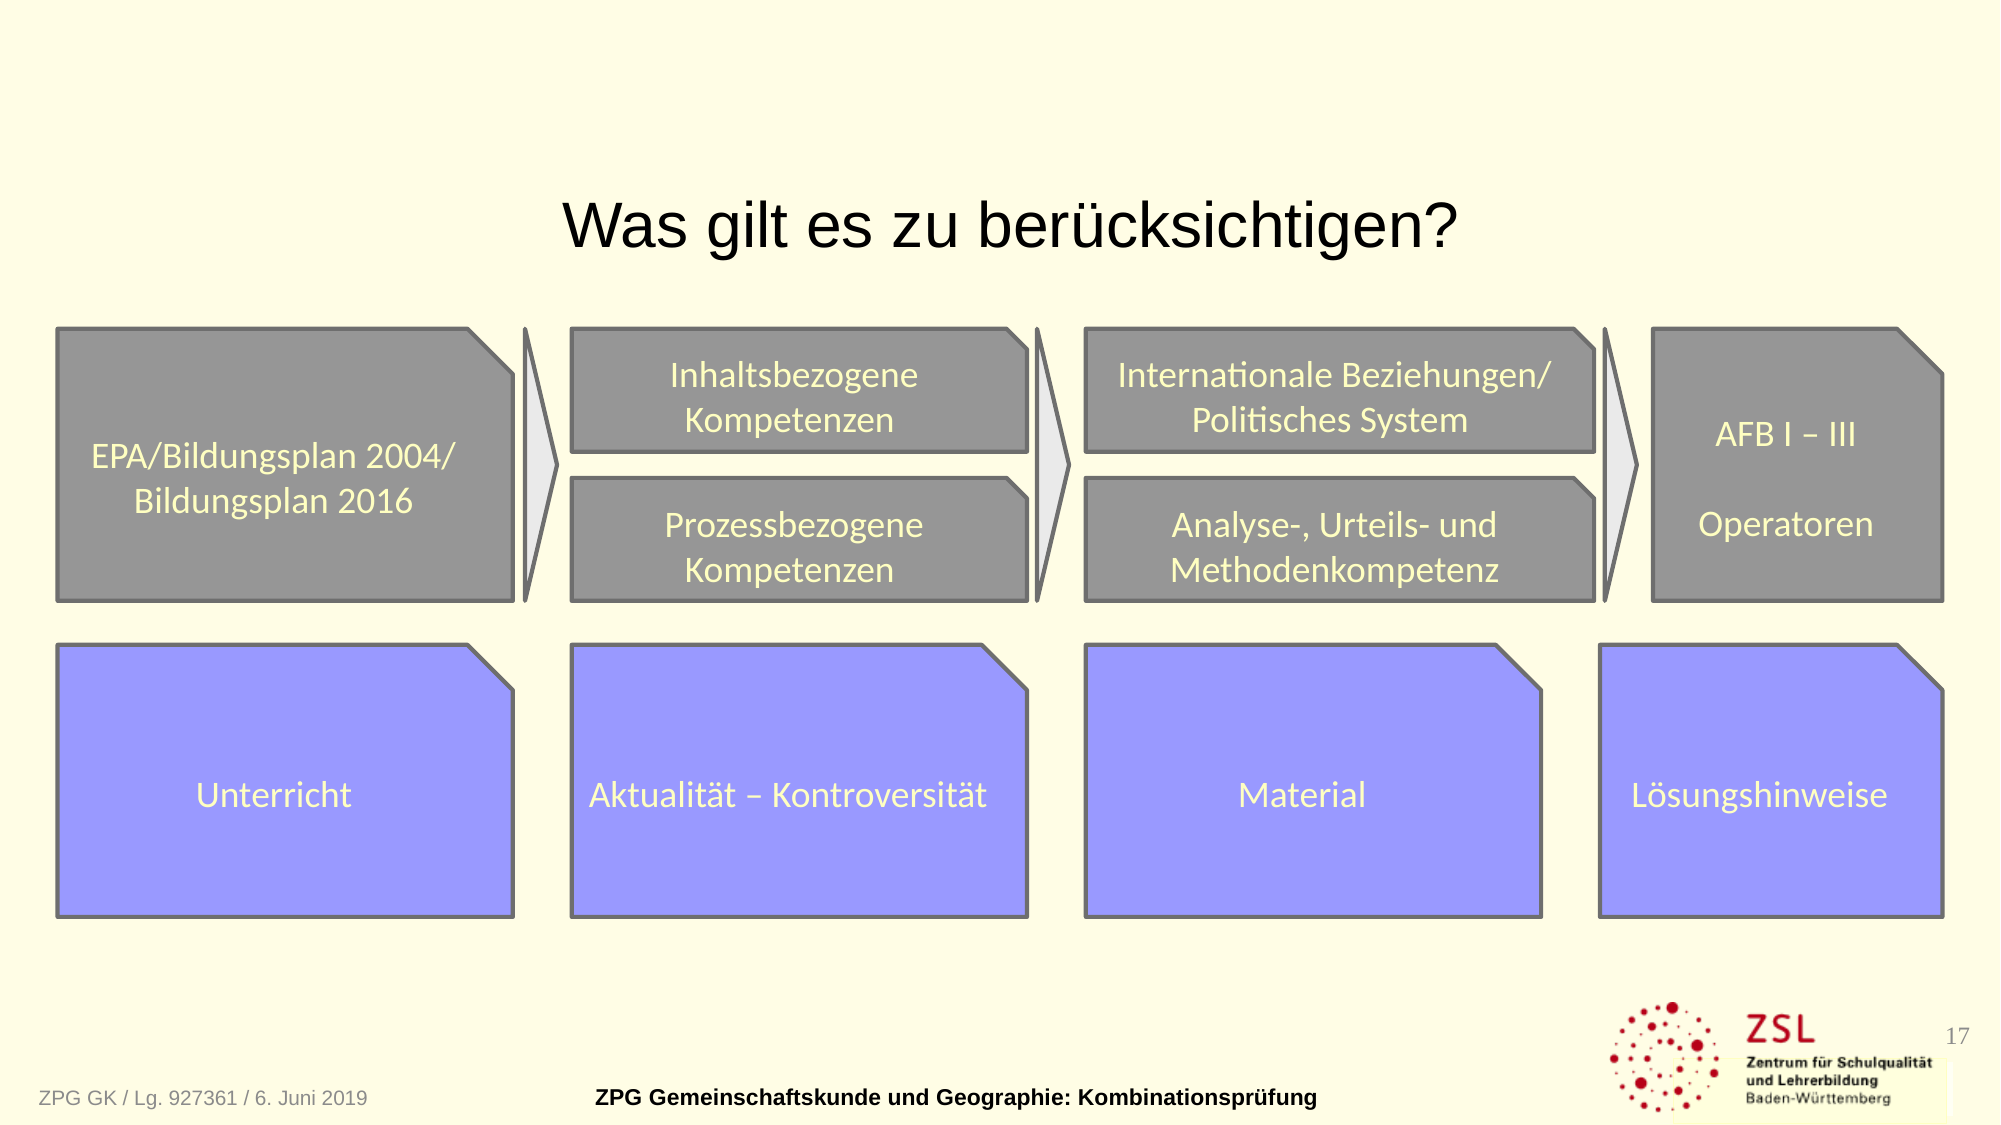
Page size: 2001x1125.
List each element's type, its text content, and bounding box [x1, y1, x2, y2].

picture [1609, 1002, 1935, 1114]
text_box Inhaltsbezogene Kompetenzen [569, 326, 1030, 454]
text_box Material [1083, 642, 1544, 919]
text_box Internationale Beziehungen/ Politisches System [1083, 326, 1597, 454]
slide_number 17 [1899, 1004, 1986, 1065]
text_box Aktualität – Kontroversität [569, 642, 1030, 919]
text_box [522, 326, 560, 603]
picture [1947, 1065, 1953, 1116]
text_box Lösungshinweise [1597, 642, 1945, 919]
text_box Prozessbezogene Kompetenzen [569, 475, 1030, 603]
text_box [1034, 326, 1072, 603]
text_box EPA/Bildungsplan 2004/ Bildungsplan 2016 [55, 326, 515, 603]
text_box Analyse-, Urteils- und Methodenkompetenz [1083, 475, 1597, 603]
text_box Unterricht [55, 642, 515, 919]
text_box Was gilt es zu berücksichtigen? [149, 175, 1875, 268]
text_box [1602, 326, 1639, 603]
text_box AFB I – III Operatoren [1650, 326, 1945, 603]
text_box ZPG GK / Lg. 927361 / 6. Juni 2019 [23, 1066, 843, 1125]
